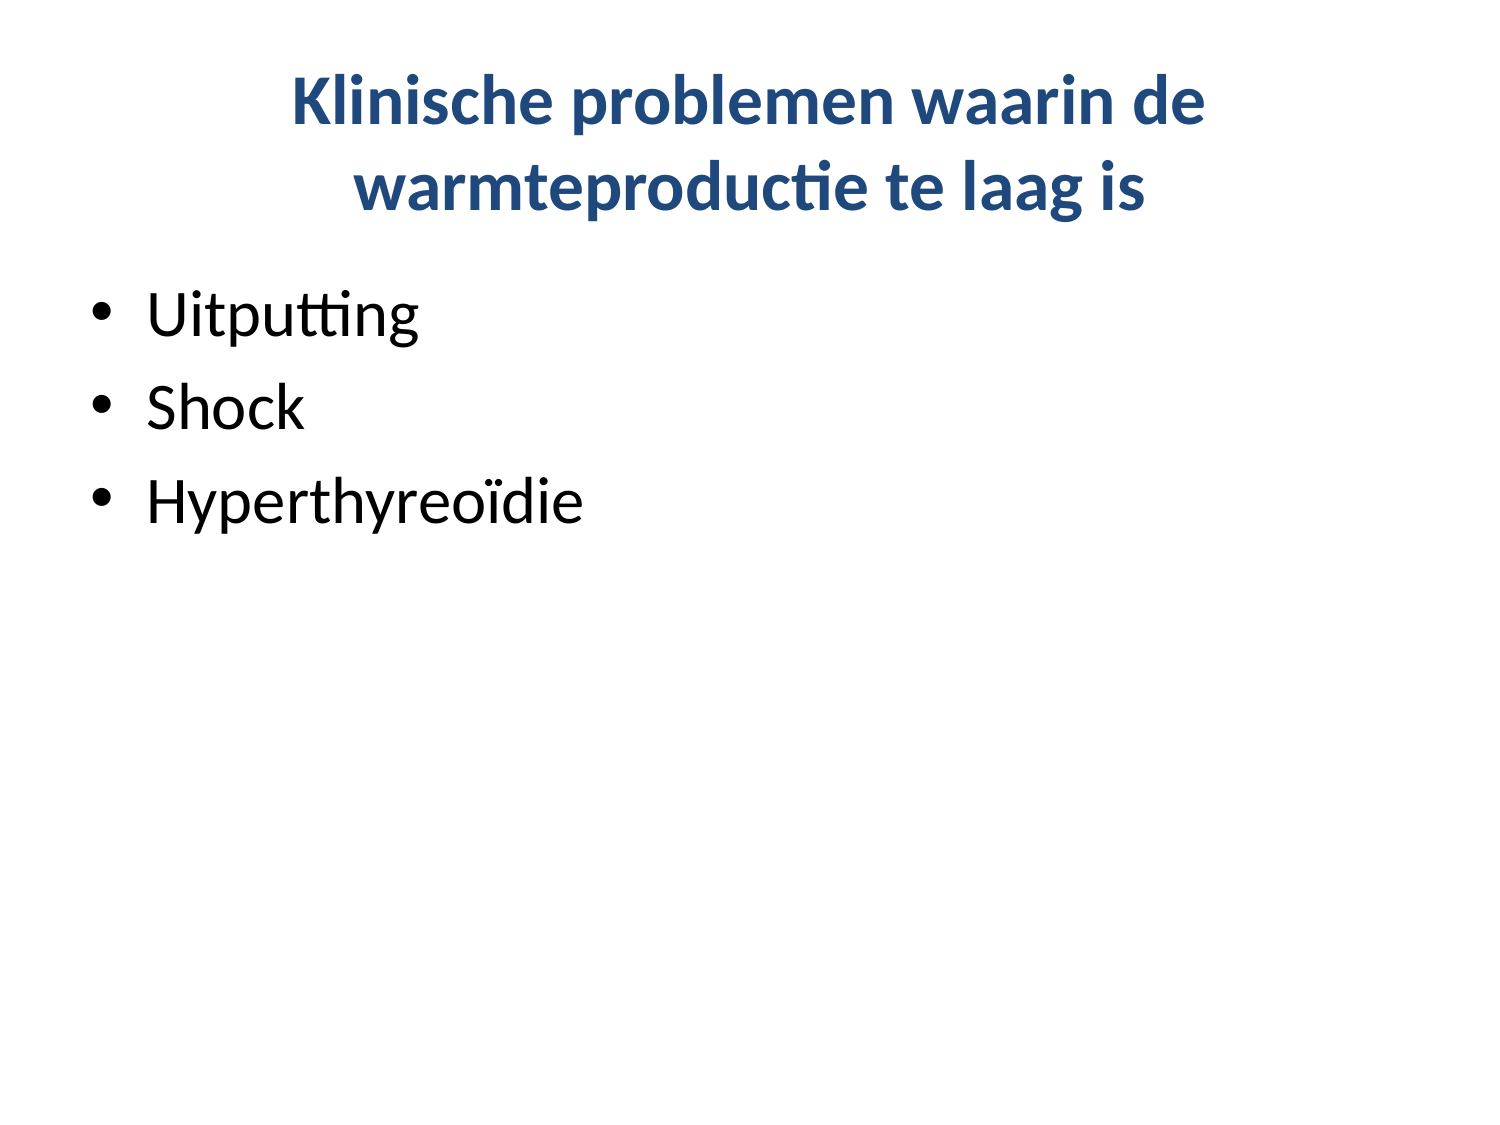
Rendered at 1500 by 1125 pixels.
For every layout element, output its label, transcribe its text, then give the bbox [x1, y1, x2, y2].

title Klinische problemen waarin de warmteproductie te laag is [75, 45, 1425, 233]
list Uitputting Shock Hyperthyreoïdie [75, 262, 1425, 1005]
